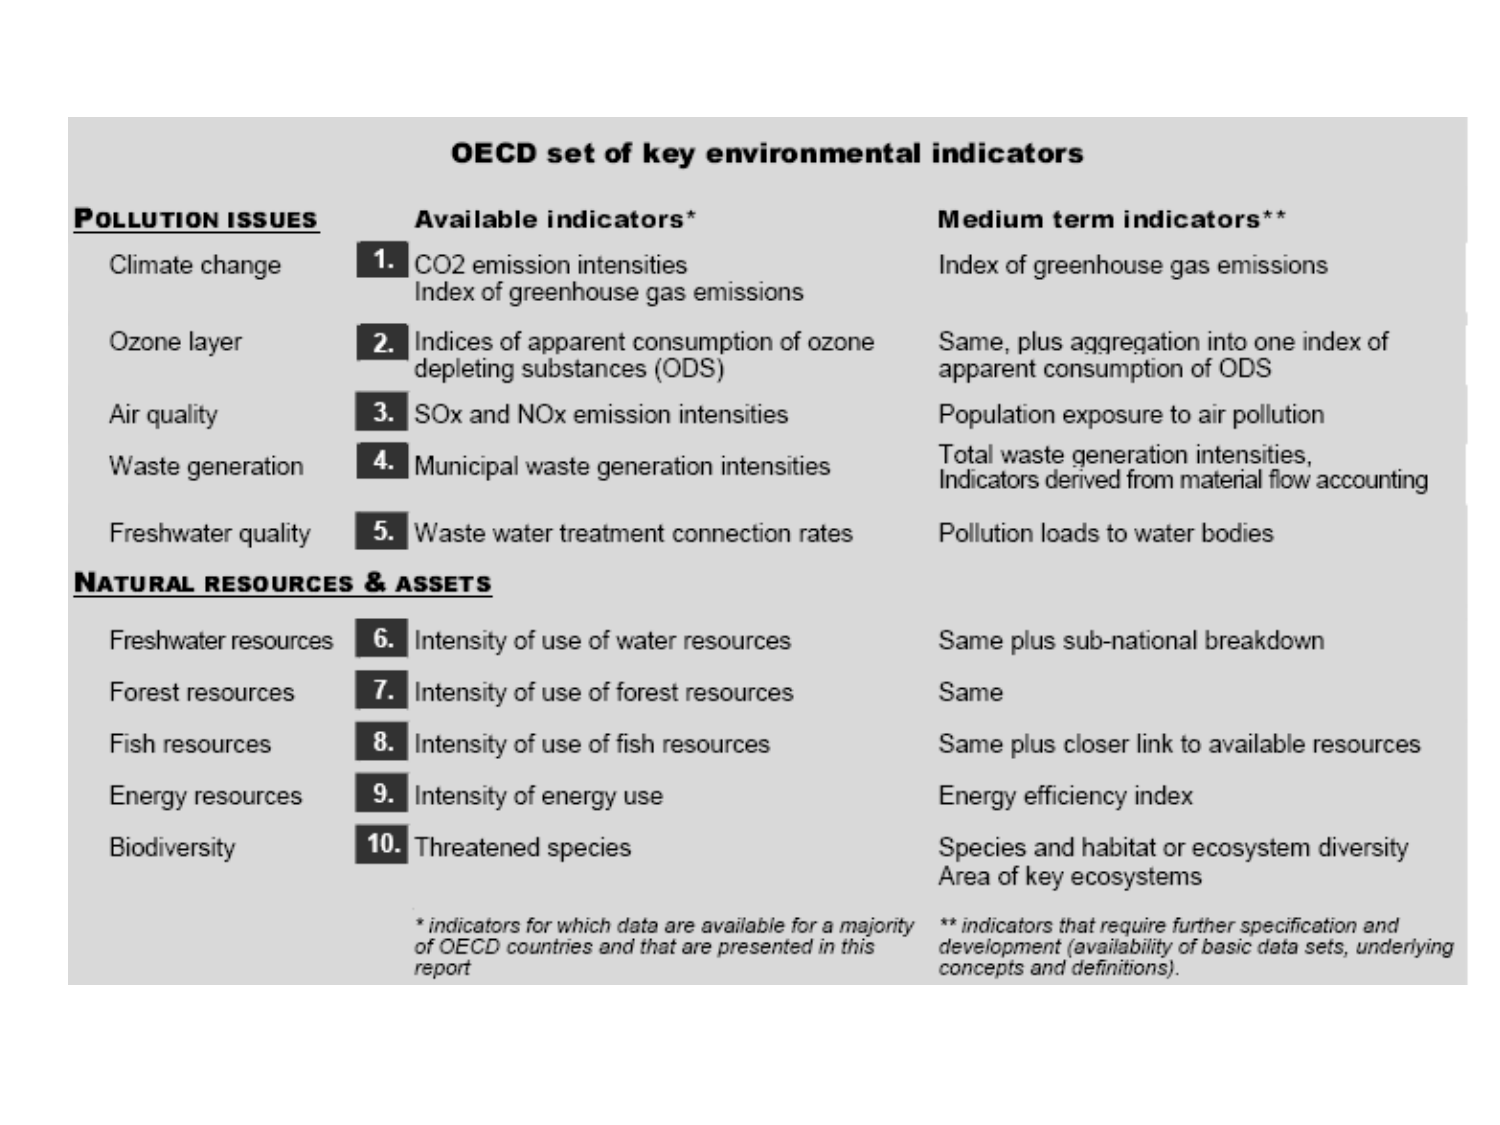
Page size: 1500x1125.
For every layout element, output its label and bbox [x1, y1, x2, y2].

picture [68, 116, 1470, 985]
